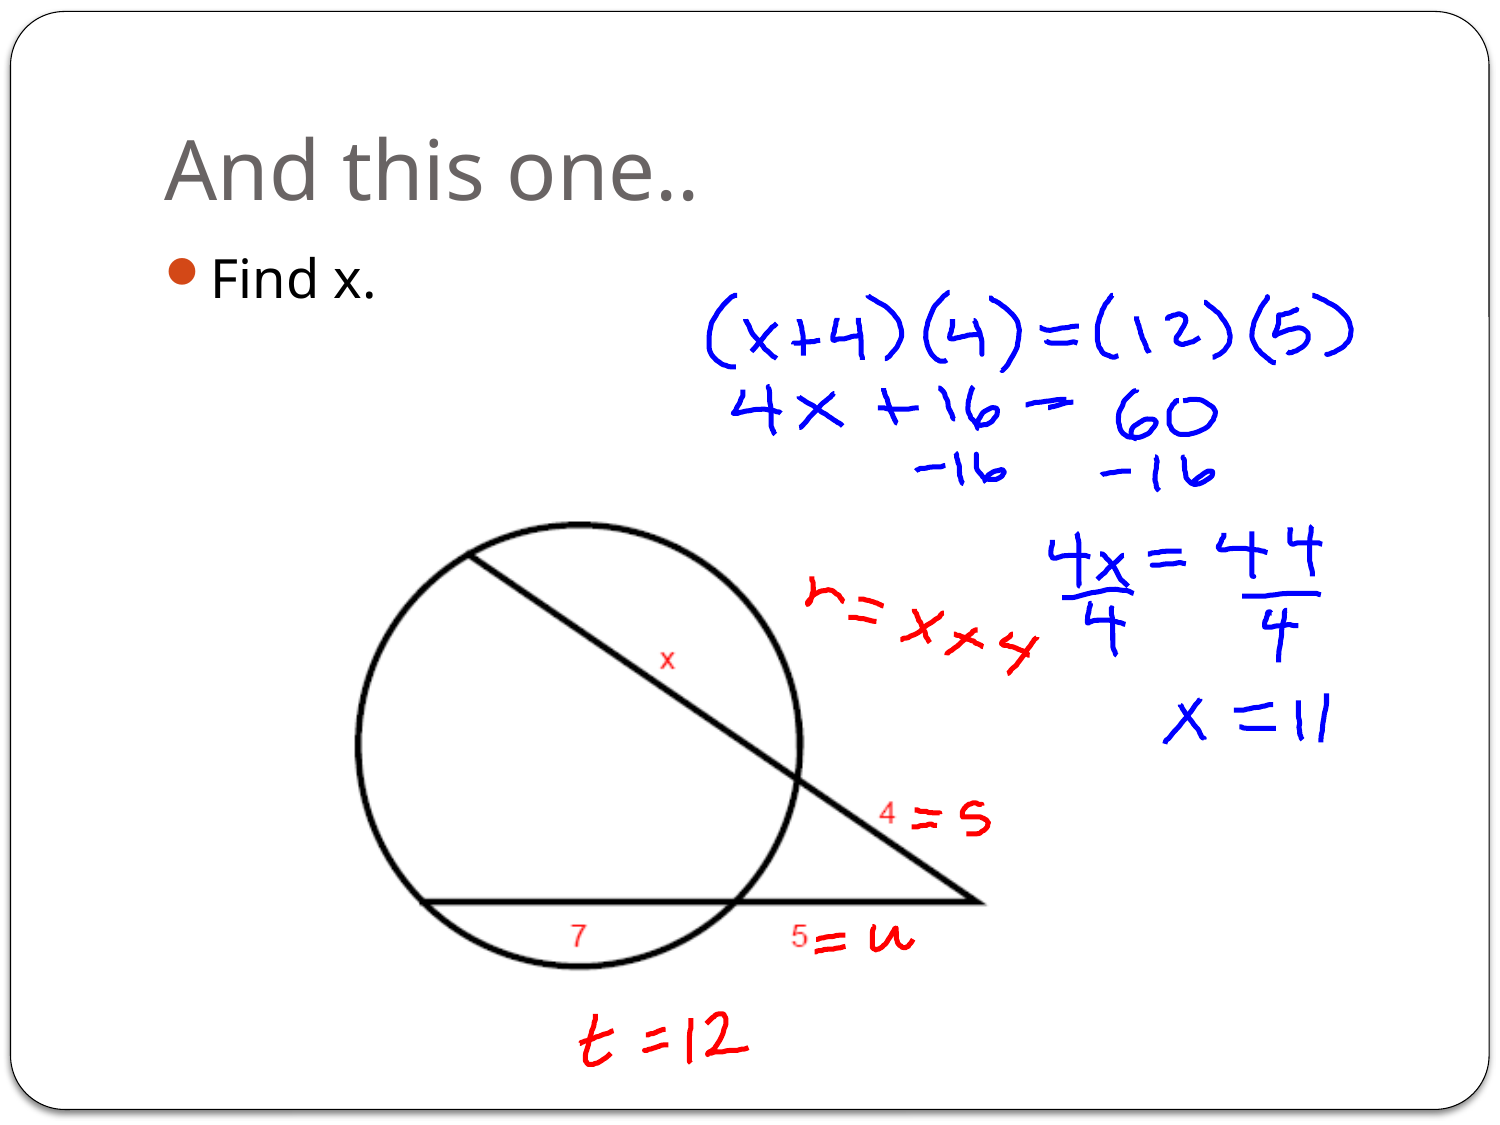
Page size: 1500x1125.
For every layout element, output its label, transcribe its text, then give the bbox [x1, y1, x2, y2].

text_box [589, 1018, 603, 1038]
text_box [579, 1030, 614, 1045]
title And this one.. [150, 45, 1425, 233]
picture [299, 487, 1081, 1009]
text_box [705, 1018, 749, 1056]
list Find x. [150, 237, 1425, 988]
text_box [643, 1044, 669, 1052]
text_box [708, 292, 1352, 745]
text_box [688, 1018, 692, 1064]
text_box [584, 1036, 612, 1066]
text_box [645, 1028, 666, 1036]
